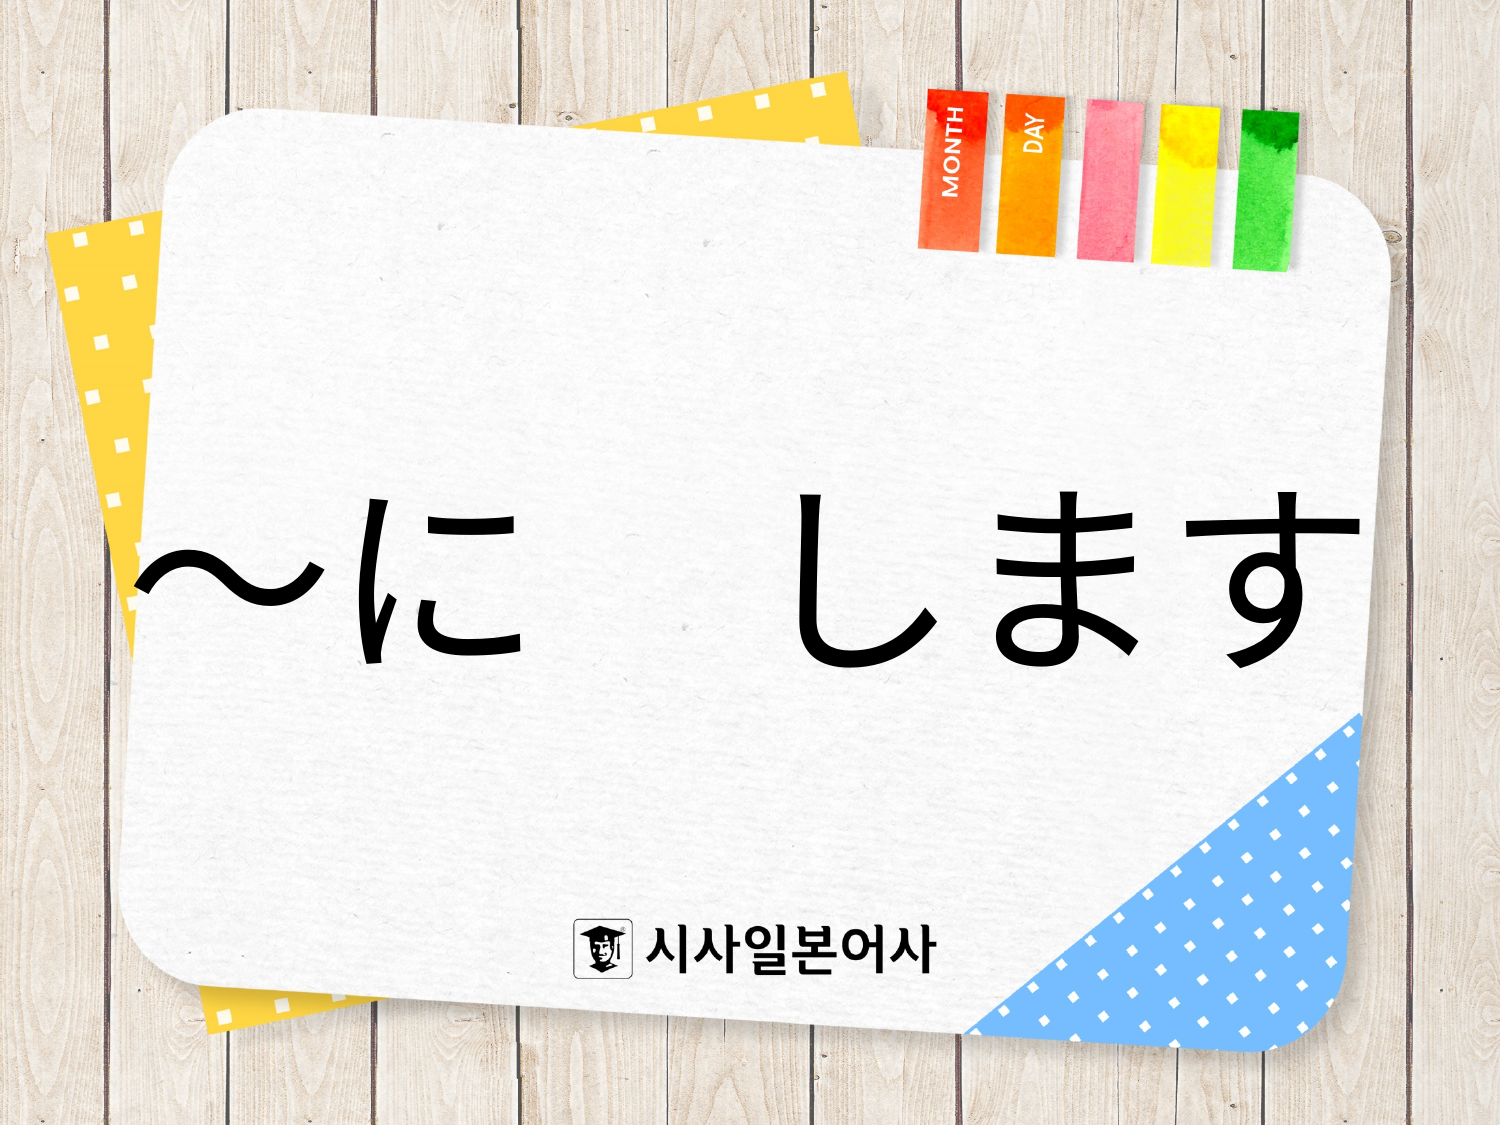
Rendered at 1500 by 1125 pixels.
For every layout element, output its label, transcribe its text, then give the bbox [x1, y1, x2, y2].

picture [0, 0, 1500, 1125]
title ～に します [75, 338, 1425, 811]
